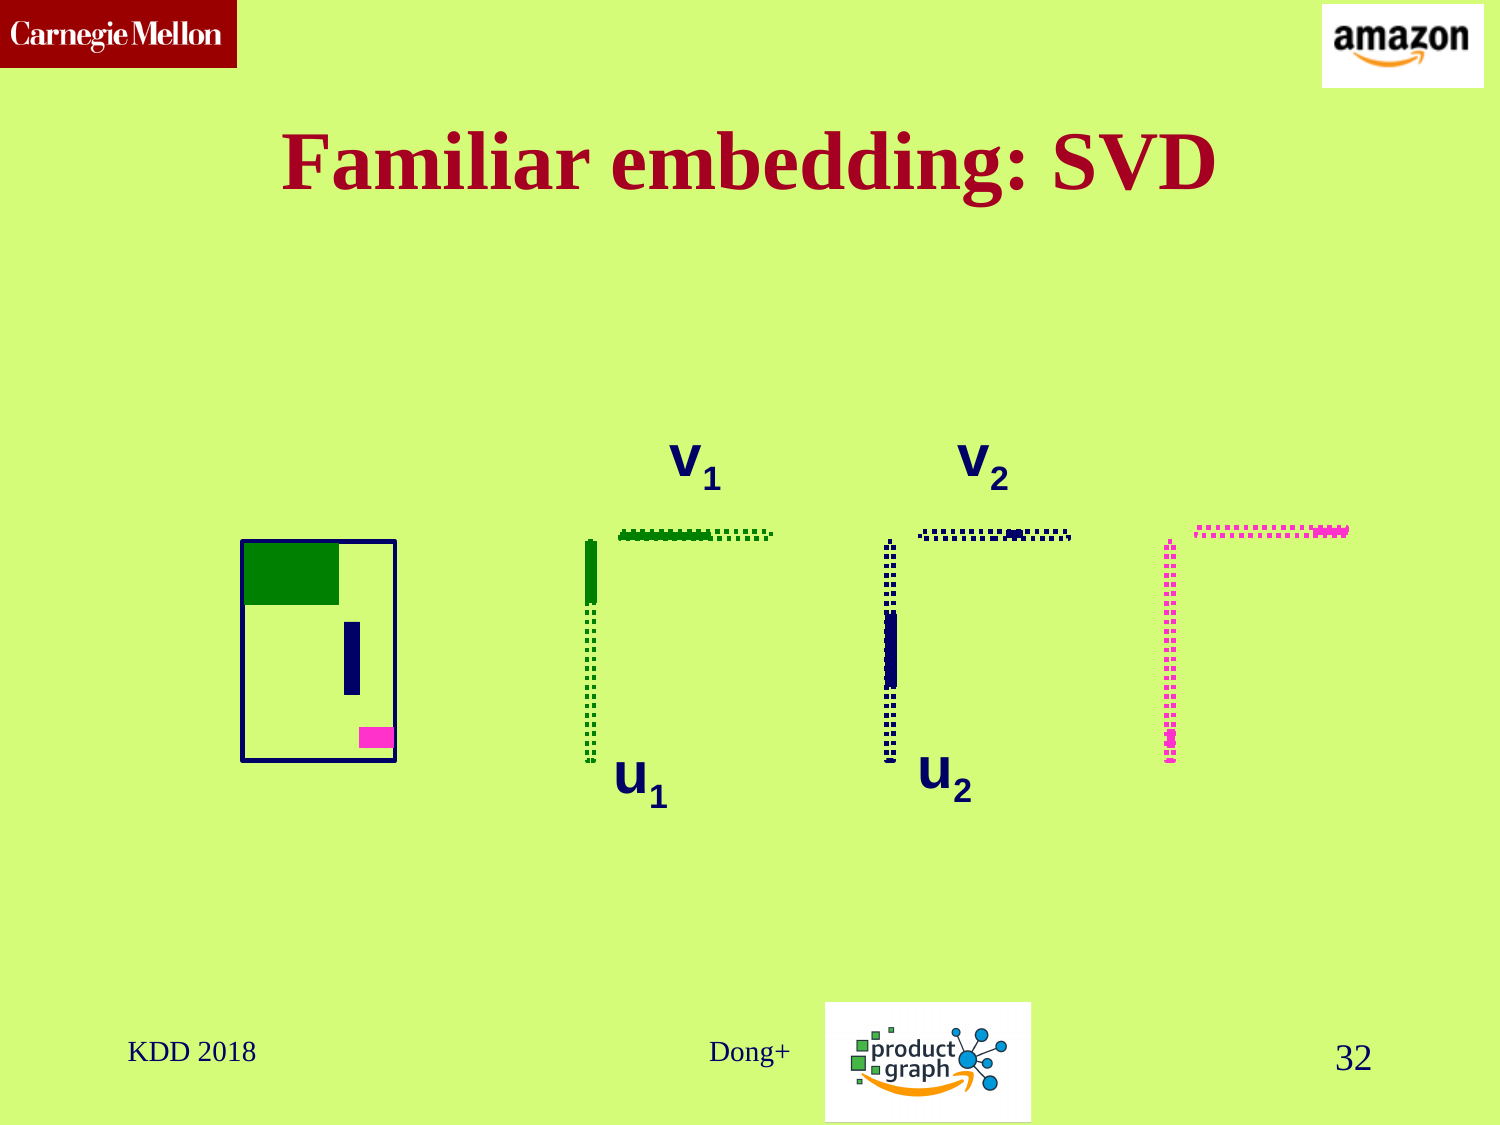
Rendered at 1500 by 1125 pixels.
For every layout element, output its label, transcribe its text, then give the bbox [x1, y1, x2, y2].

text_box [241, 410, 1348, 814]
slide_number 32 [1074, 1024, 1388, 1101]
slide_number KDD 2018 [112, 1024, 426, 1101]
title Familiar embedding: SVD [112, 99, 1388, 213]
picture [1322, 4, 1484, 88]
picture [0, 0, 237, 68]
footer Dong+ [512, 1024, 988, 1101]
